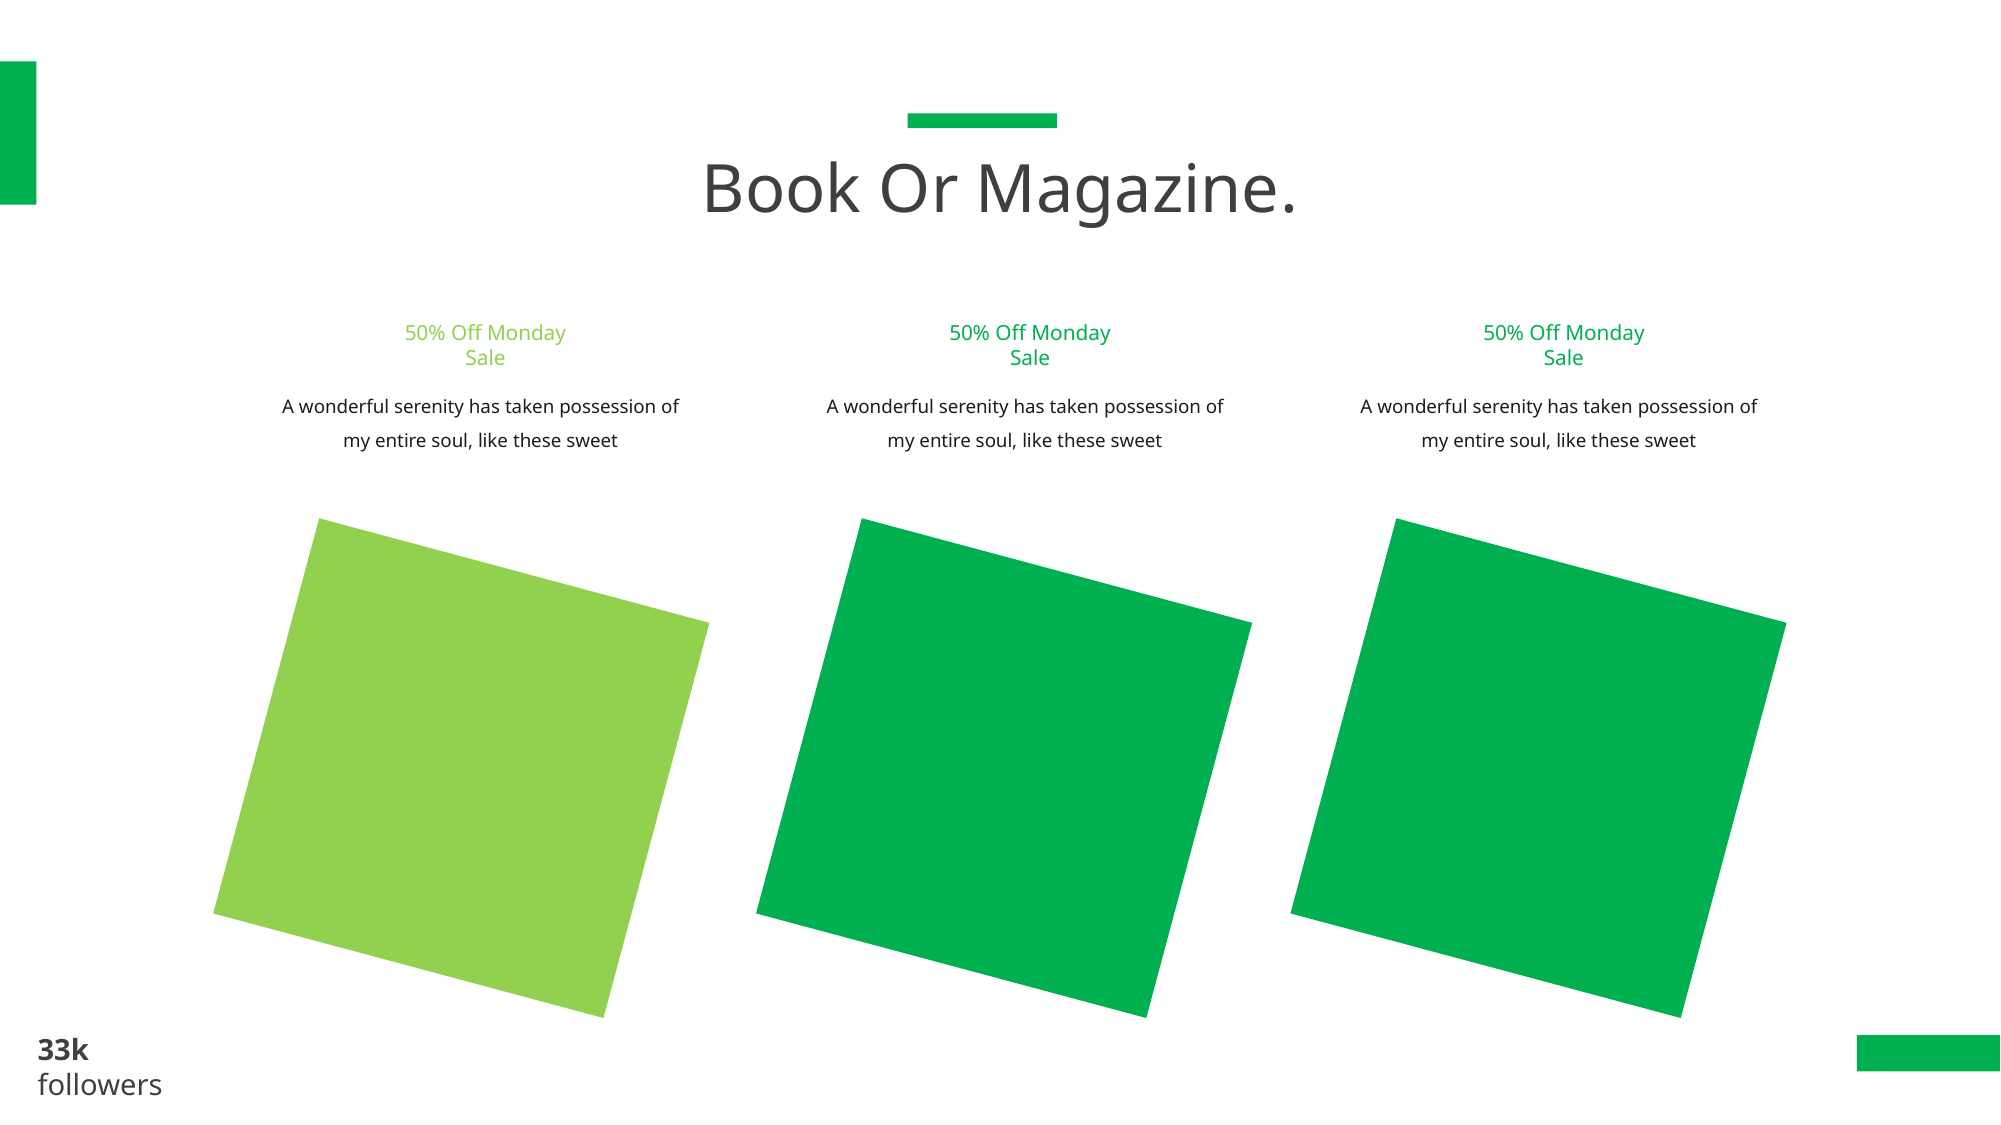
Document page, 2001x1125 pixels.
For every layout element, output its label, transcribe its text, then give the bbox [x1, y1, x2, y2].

text_box [1856, 1034, 2000, 1073]
text_box A wonderful serenity has taken possession of my entire soul, like these sweet [803, 376, 1246, 459]
text_box 50% Off Monday Sale [1463, 308, 1665, 381]
text_box [754, 752, 798, 926]
picture [1338, 563, 1743, 973]
text_box [431, 973, 617, 1020]
text_box [306, 517, 491, 563]
text_box [1203, 608, 1254, 811]
text_box Book Or Magazine. [465, 138, 1535, 233]
text_box [848, 517, 1033, 563]
text_box [907, 112, 1058, 129]
text_box [1508, 973, 1694, 1020]
text_box [664, 609, 711, 797]
text_box [0, 60, 37, 206]
text_box [211, 738, 259, 927]
text_box [974, 973, 1160, 1020]
text_box 50% Off Monday Sale [929, 308, 1131, 381]
text_box [1743, 610, 1788, 790]
text_box [1383, 517, 1568, 563]
text_box 50% Off Monday Sale [384, 308, 587, 381]
text_box [1289, 732, 1338, 928]
text_box A wonderful serenity has taken possession of my entire soul, like these sweet [1337, 376, 1780, 459]
picture [798, 563, 1203, 973]
text_box 33k followers [22, 1023, 315, 1109]
text_box A wonderful serenity has taken possession of my entire soul, like these sweet [259, 376, 702, 459]
picture [259, 563, 664, 973]
